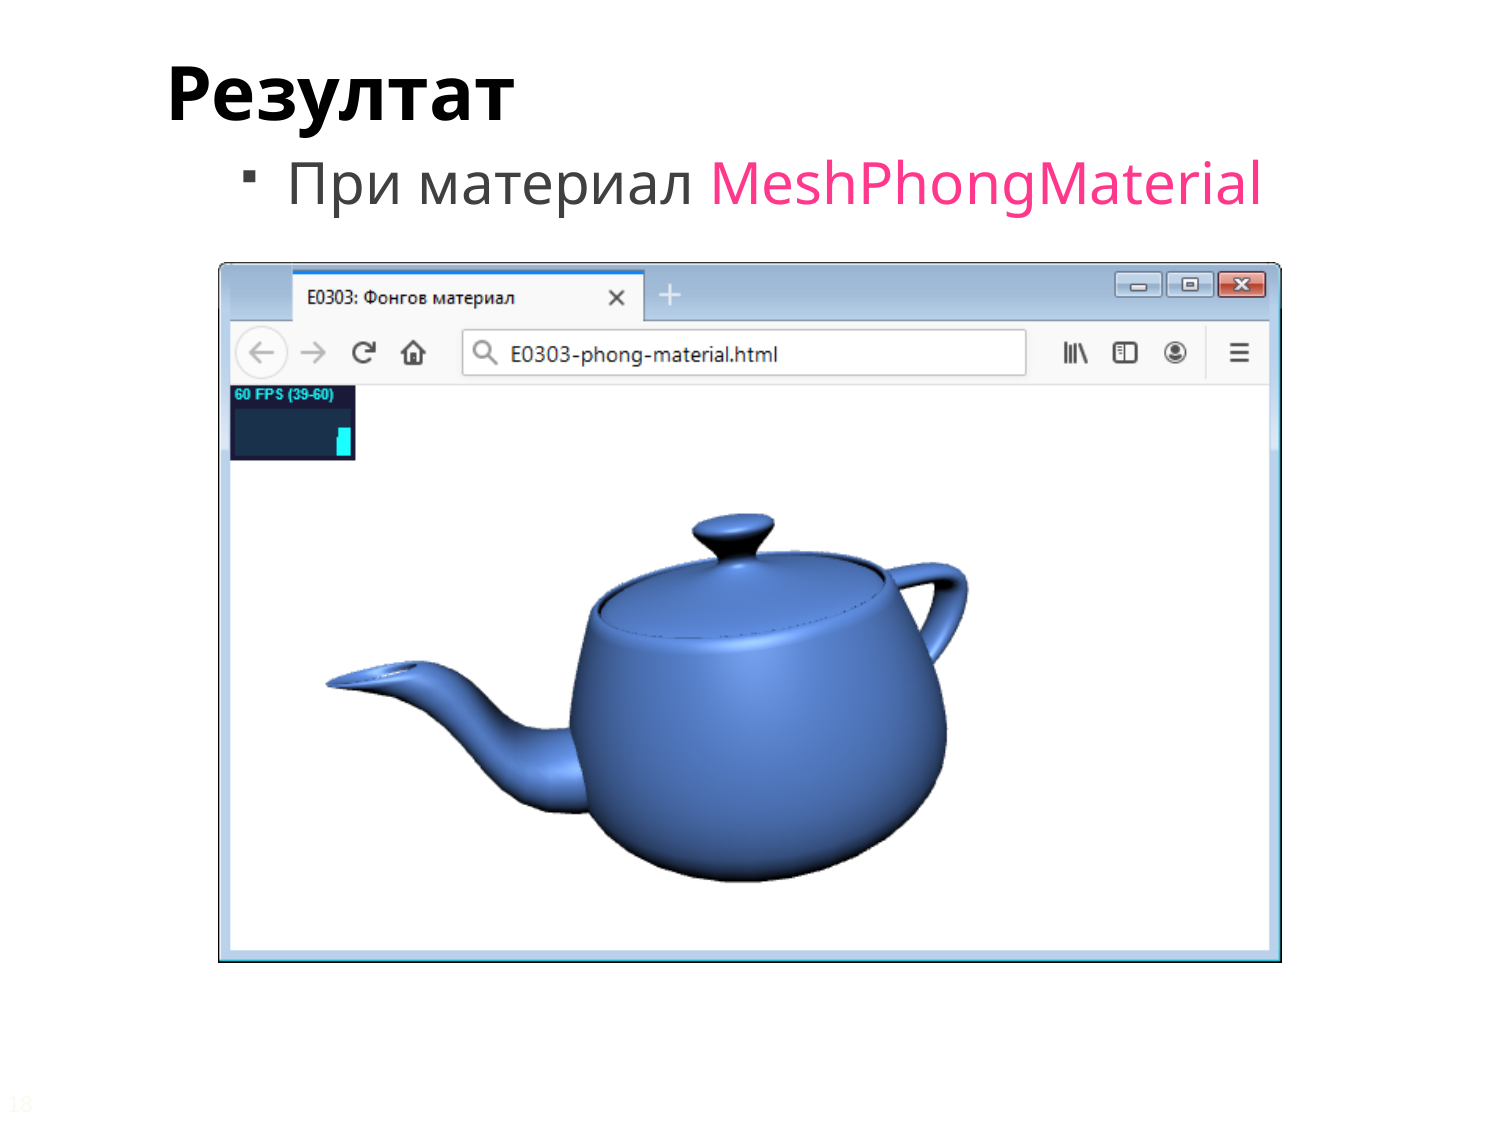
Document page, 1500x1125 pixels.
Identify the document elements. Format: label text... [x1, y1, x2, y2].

picture [218, 262, 1282, 963]
list Резултат При материал MeshPhongMaterial [150, 37, 1488, 1113]
